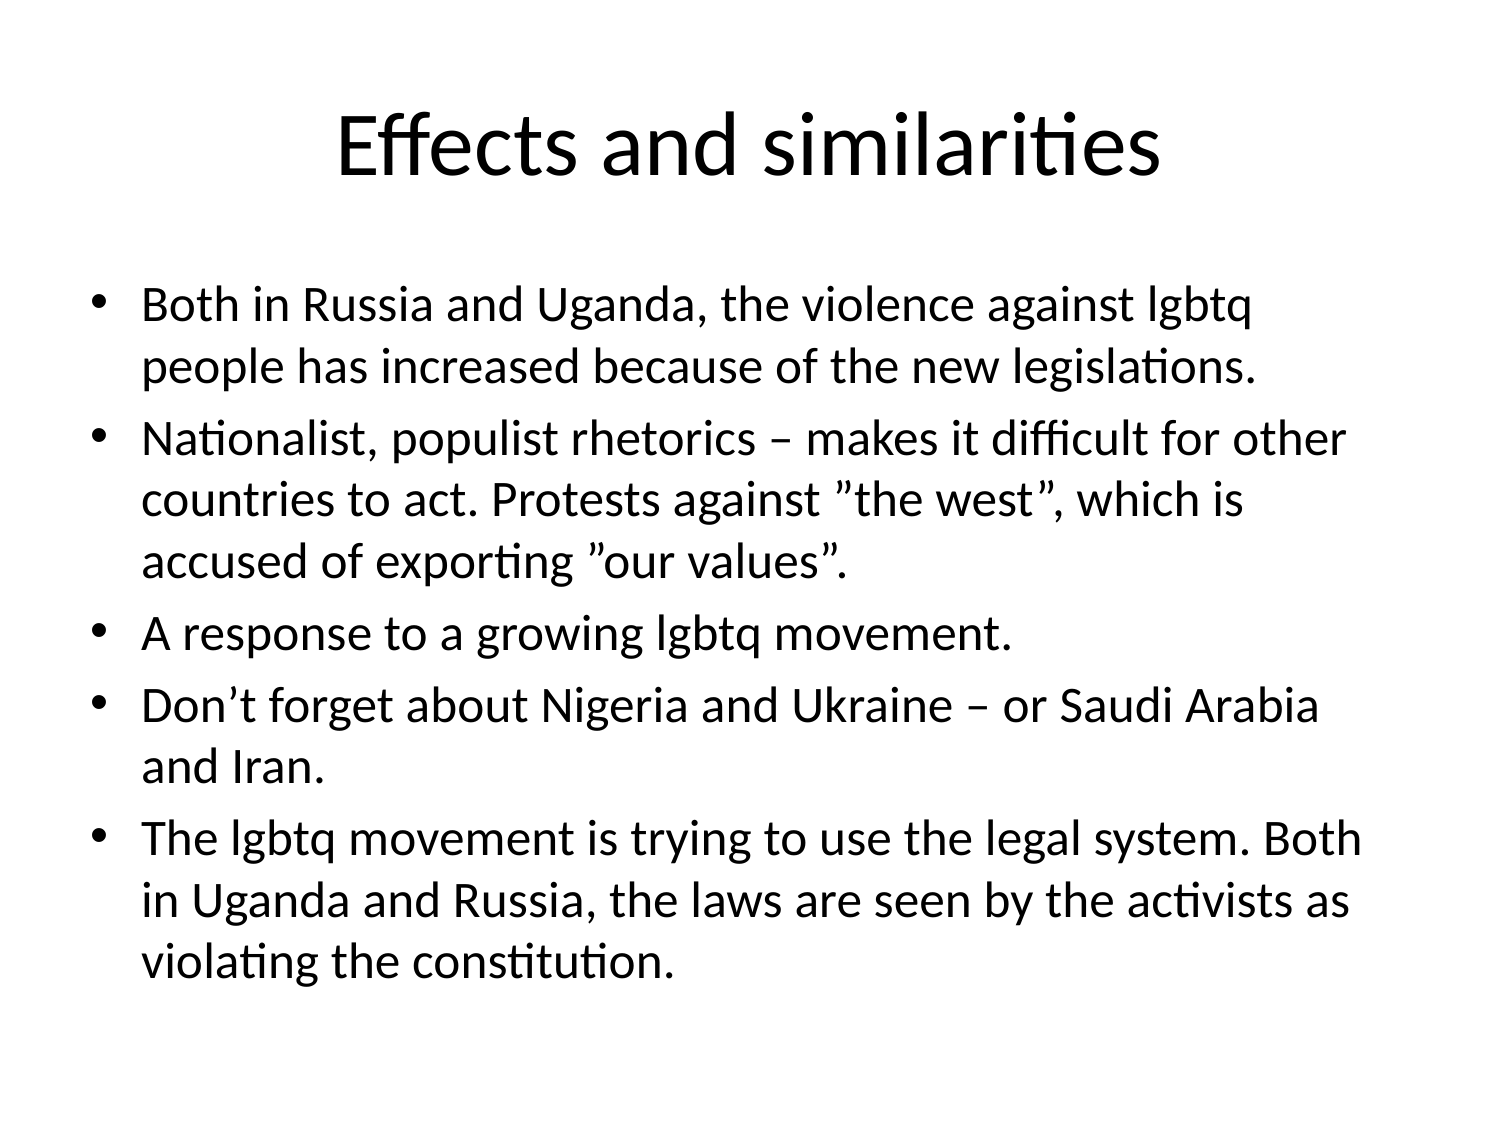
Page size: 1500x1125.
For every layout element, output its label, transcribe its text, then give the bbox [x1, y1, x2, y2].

title Effects and similarities [75, 45, 1425, 233]
list Both in Russia and Uganda, the violence against lgbtq people has increased because of the new legislations. Nationalist, populist rhetorics – makes it difficult for other countries to act. Protests against ”the west”, which is accused of exporting ”our values”. A response to a growing lgbtq movement. Don’t forget about Nigeria and Ukraine – or Saudi Arabia and Iran. The lgbtq movement is trying to use the legal system. Both in Uganda and Russia, the laws are seen by the activists as violating the constitution. [75, 262, 1425, 1005]
